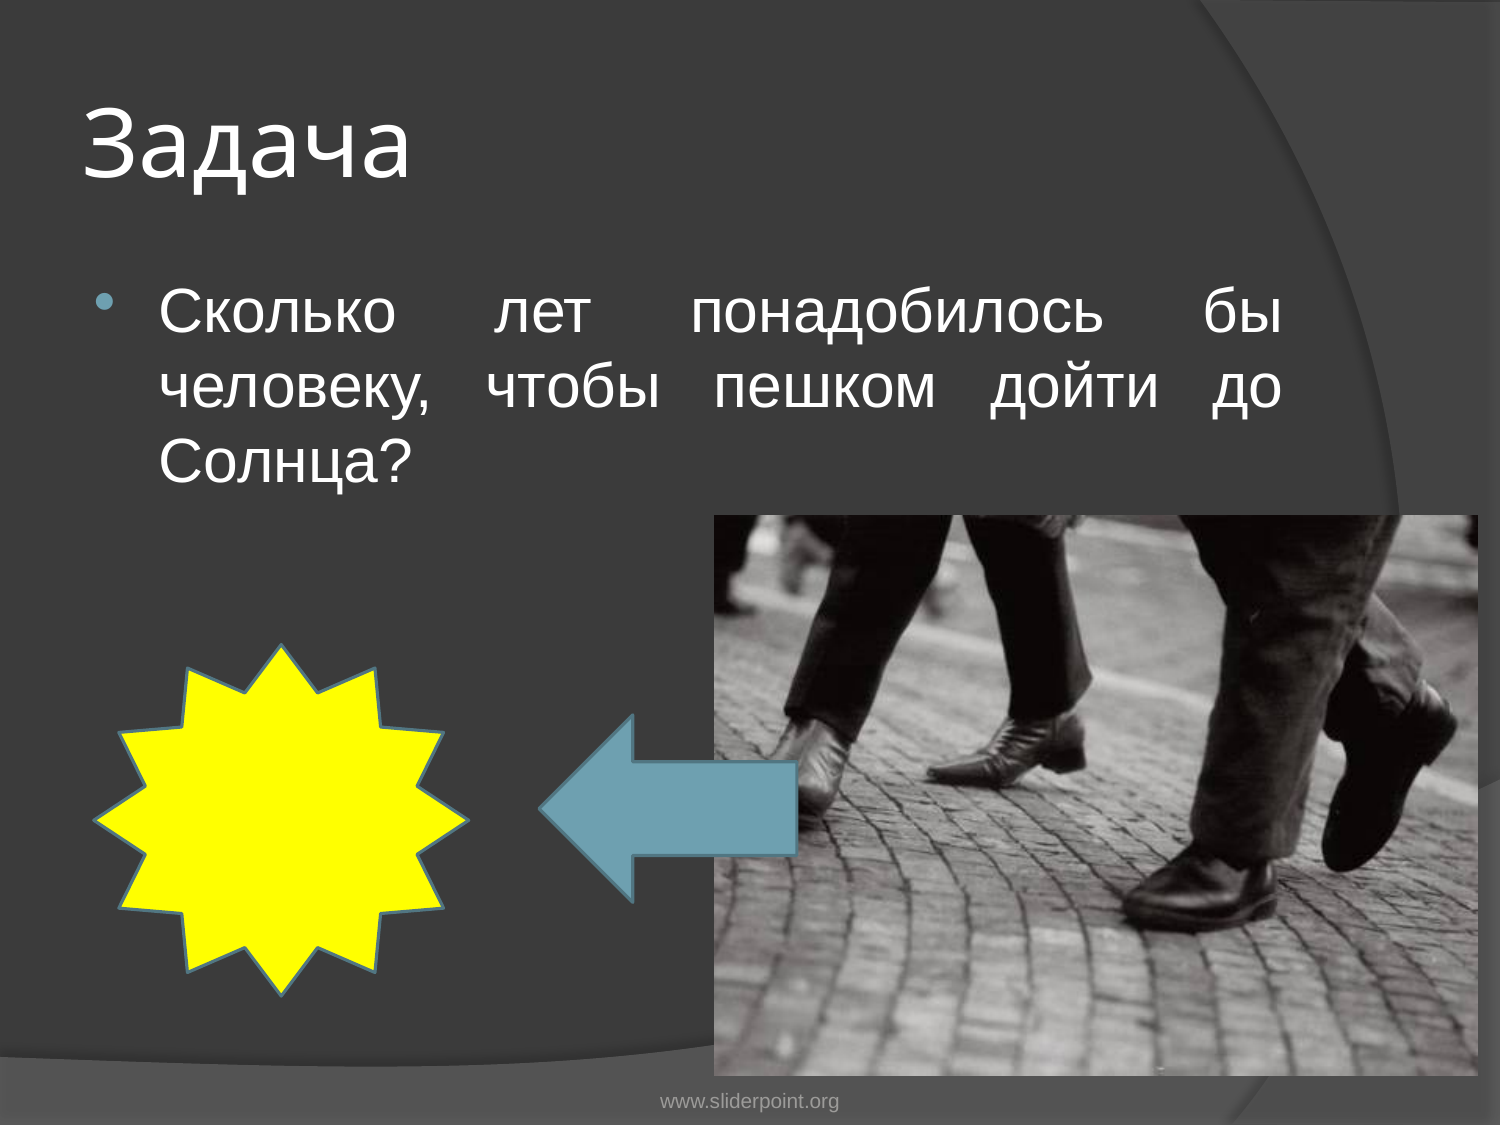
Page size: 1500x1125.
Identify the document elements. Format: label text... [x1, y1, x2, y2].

footer www.sliderpoint.org [512, 1053, 988, 1114]
title Задача [74, 44, 1301, 233]
text_box [92, 642, 471, 998]
picture [714, 515, 1478, 1076]
text_box [537, 713, 706, 904]
list Сколько лет понадобилось бы человеку, чтобы пешком дойти до Солнца? [74, 262, 1301, 1006]
